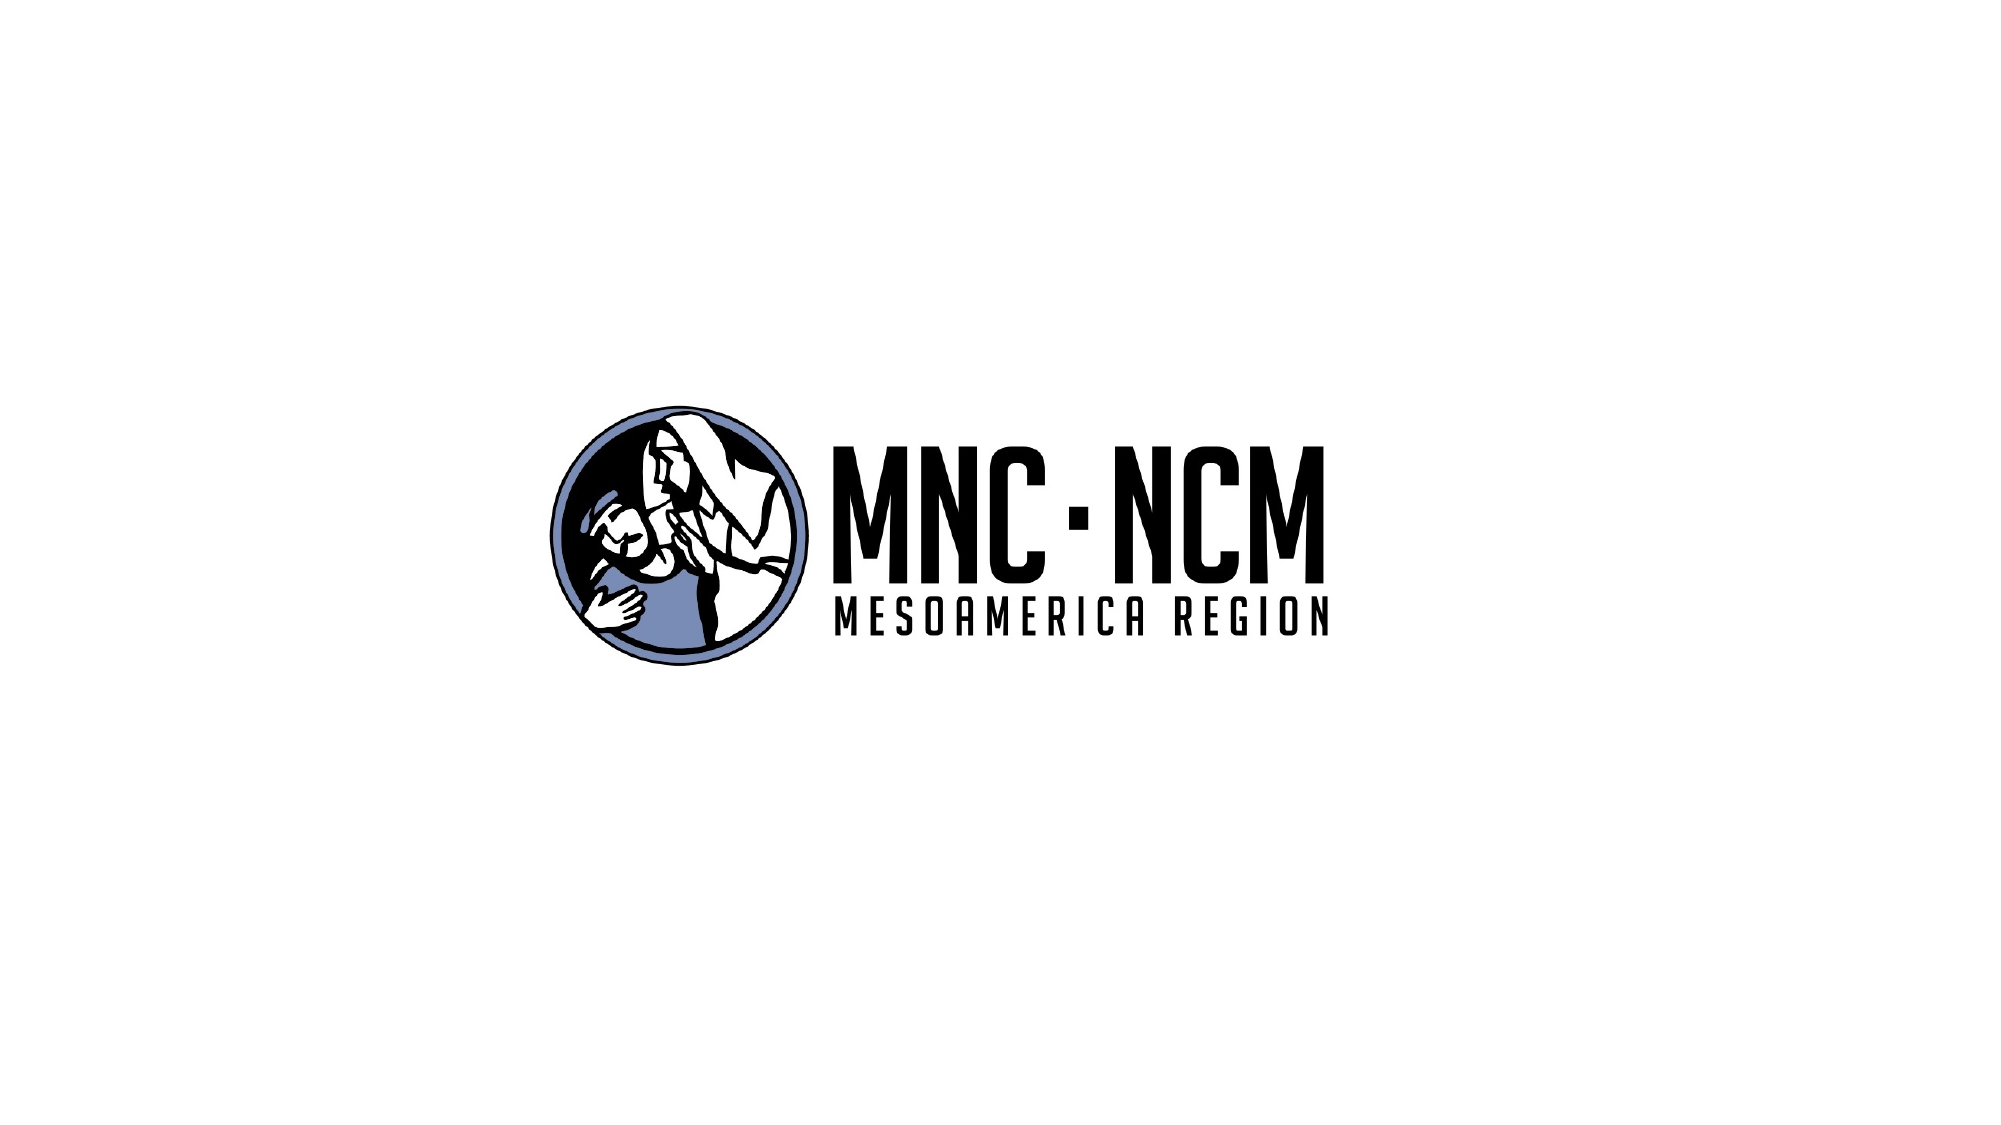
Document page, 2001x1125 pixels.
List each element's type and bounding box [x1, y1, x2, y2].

picture [479, 394, 1450, 679]
